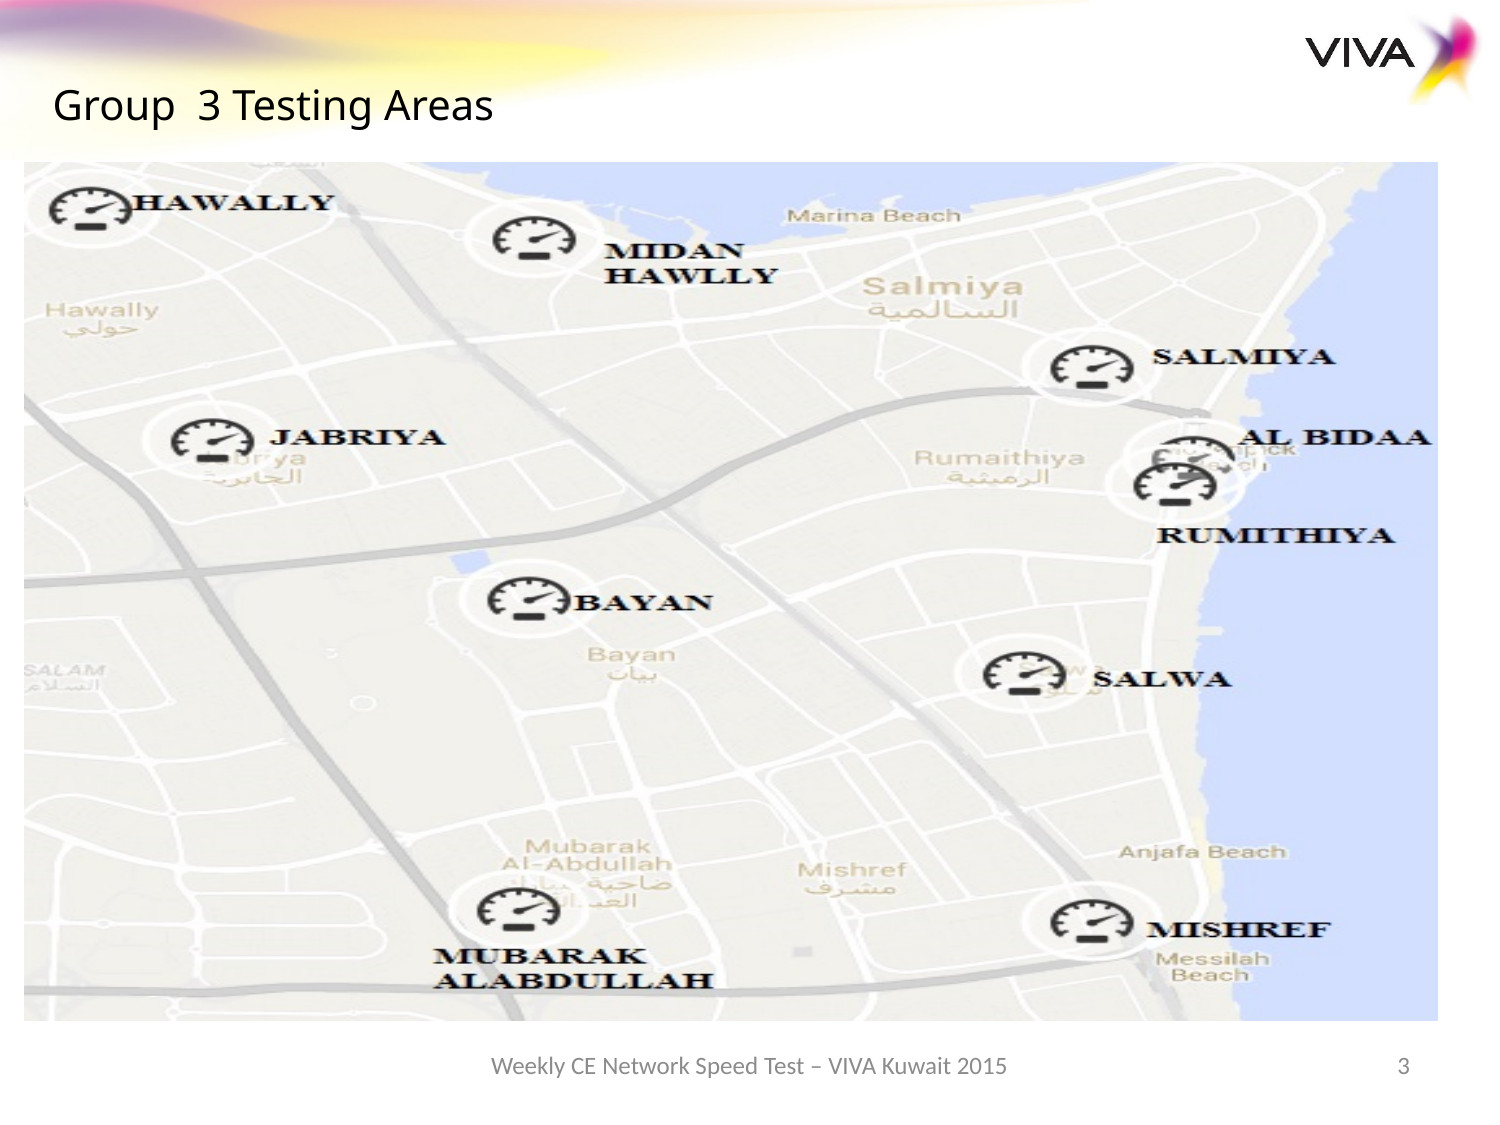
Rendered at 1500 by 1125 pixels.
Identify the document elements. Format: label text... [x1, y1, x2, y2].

text_box 3 [1074, 1042, 1425, 1103]
text_box Weekly CE Network Speed Test – VIVA Kuwait 2015 [205, 1042, 1074, 1103]
picture [0, 0, 1089, 160]
picture [24, 162, 1438, 1021]
text_box Group 3 Testing Areas [37, 24, 1278, 160]
picture [1300, 12, 1485, 105]
